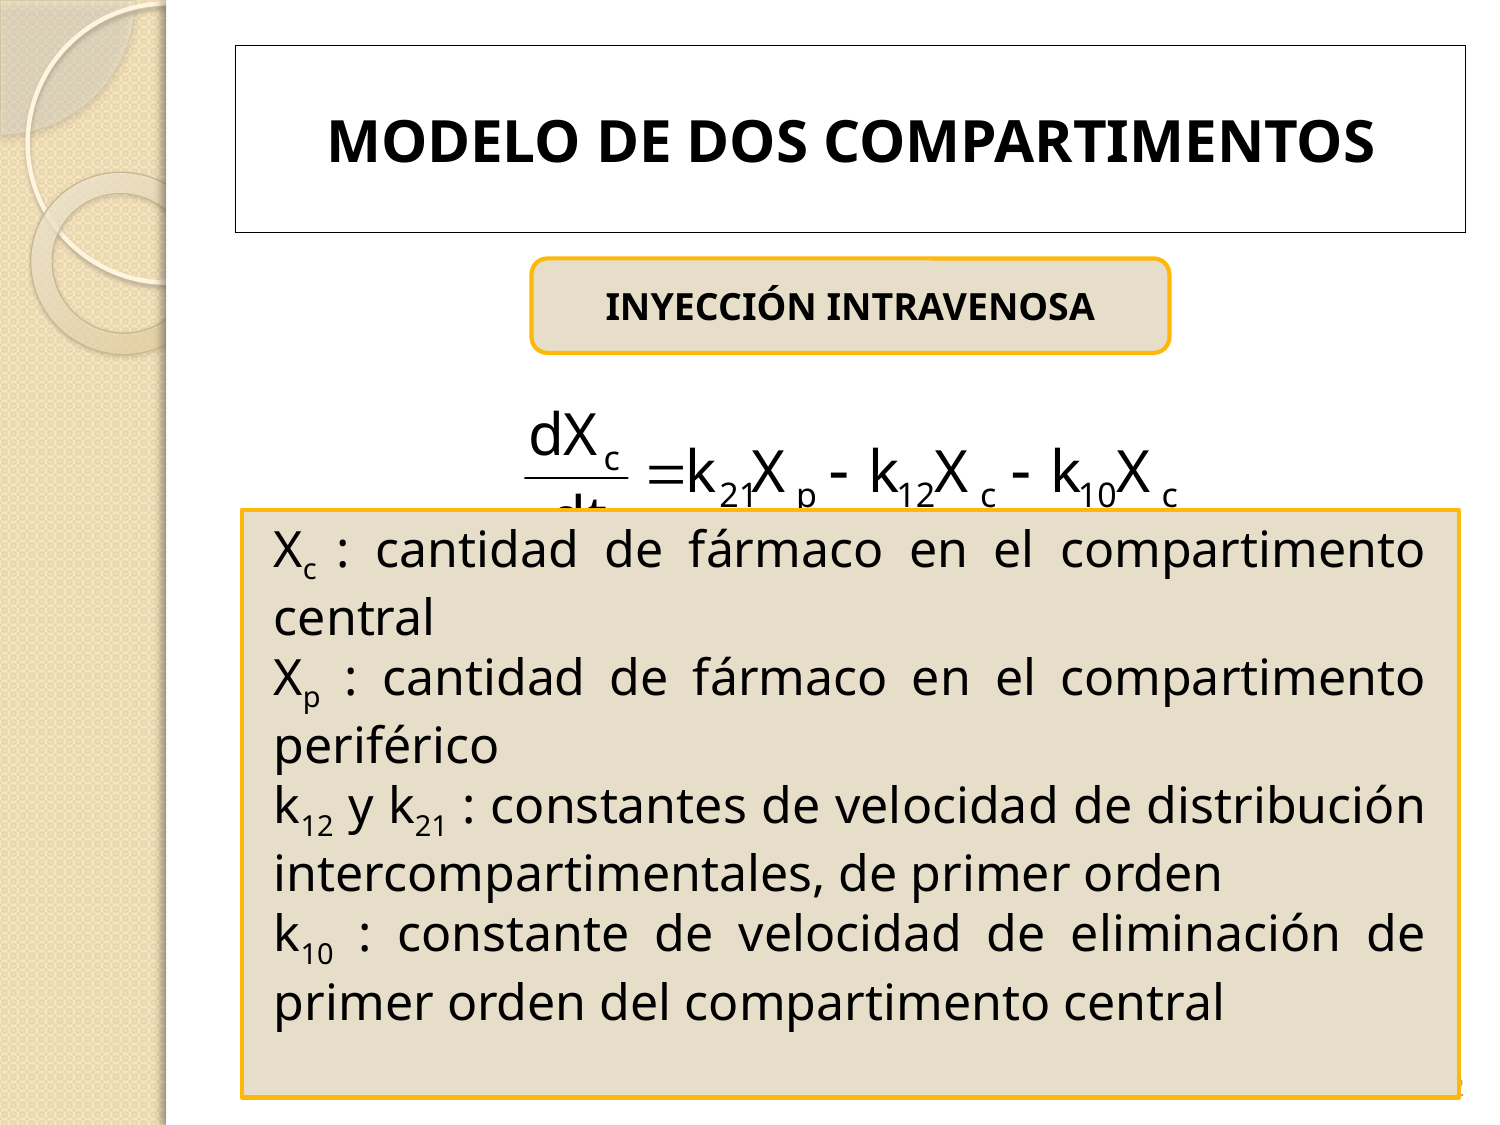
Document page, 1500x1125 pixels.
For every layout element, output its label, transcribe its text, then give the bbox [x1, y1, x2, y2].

title MODELO DE DOS COMPARTIMENTOS [235, 45, 1466, 233]
text_box Xc : cantidad de fármaco en el compartimento central Xp : cantidad de fármaco en el compartimento periférico k12 y k21 : constantes de velocidad de distribución intercompartimentales, de primer orden k10 : constante de velocidad de eliminación de primer orden del compartimento central [240, 508, 1461, 1100]
text_box INYECCIÓN INTRAVENOSA [529, 256, 1172, 356]
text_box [515, 400, 1186, 552]
slide_number 12 [1413, 1034, 1488, 1113]
